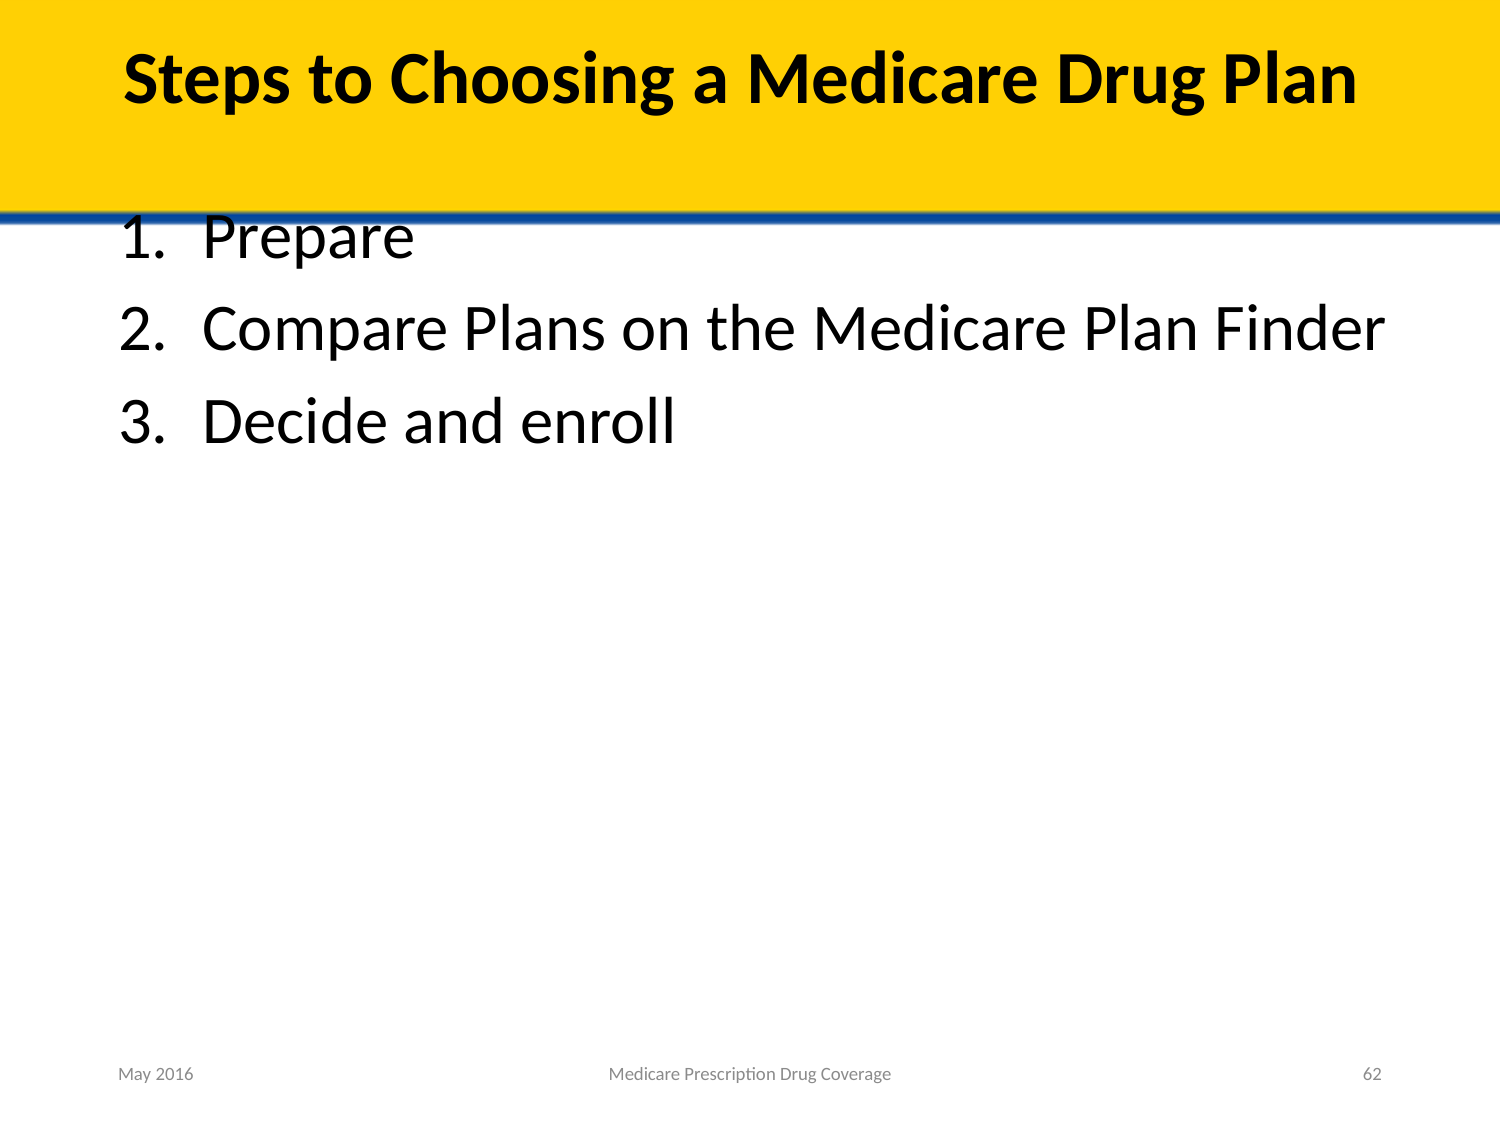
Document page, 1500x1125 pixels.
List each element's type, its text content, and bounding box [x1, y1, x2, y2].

footer Medicare Prescription Drug Coverage [496, 1042, 1004, 1103]
title Steps to Choosing a Medicare Drug Plan [0, 2, 1500, 157]
list Prepare Compare Plans on the Medicare Plan Finder Decide and enroll [103, 184, 1415, 1014]
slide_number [103, 1042, 441, 1103]
picture [0, 157, 1500, 1125]
slide_number 62 [1059, 1042, 1397, 1103]
